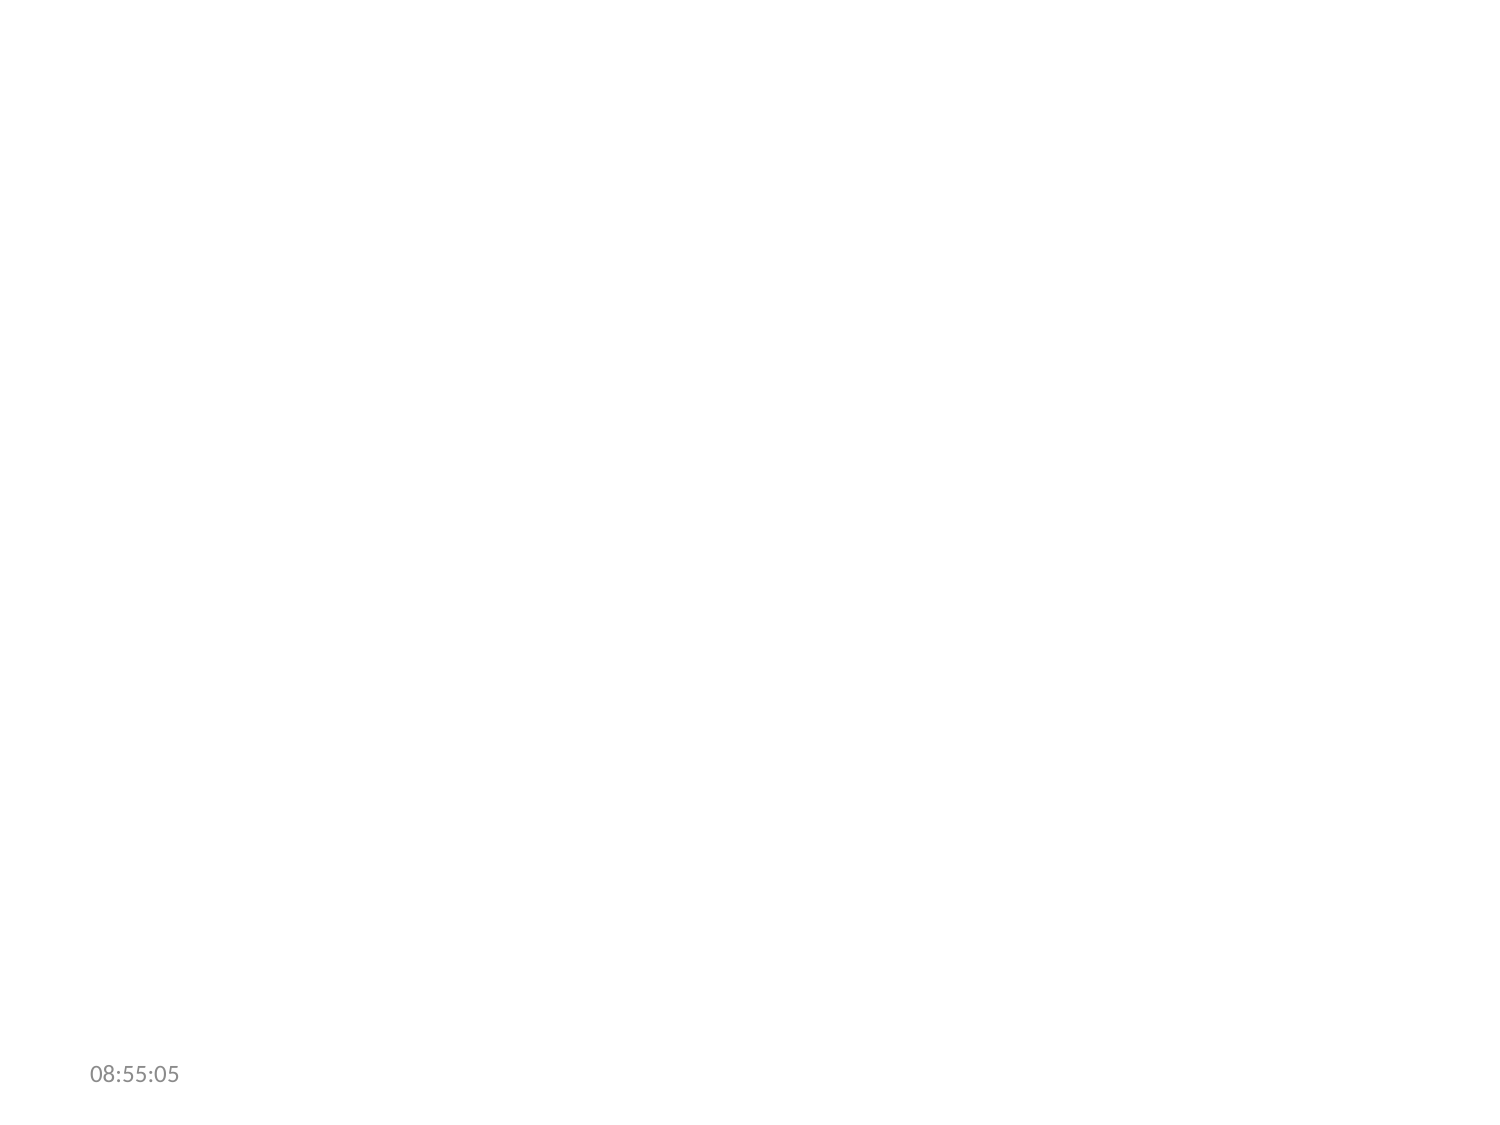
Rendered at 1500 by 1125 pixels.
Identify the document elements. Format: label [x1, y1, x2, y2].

slide_number [75, 1042, 425, 1103]
